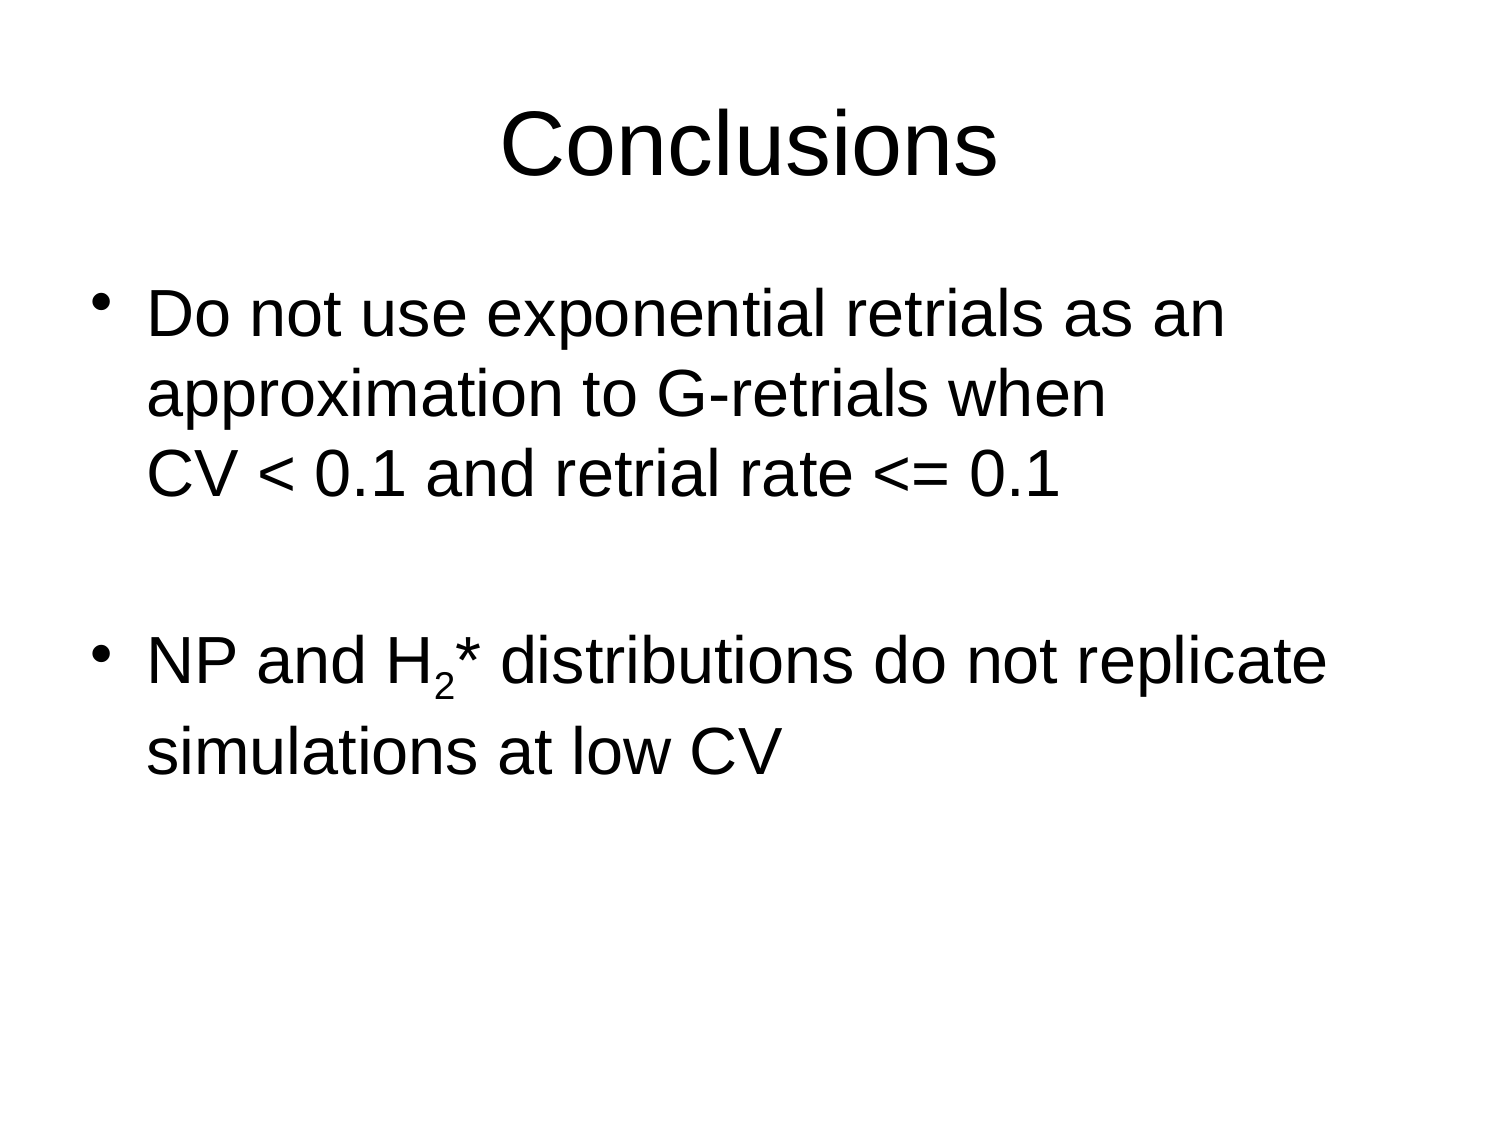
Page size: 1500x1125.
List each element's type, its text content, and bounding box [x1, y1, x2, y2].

title Conclusions [74, 44, 1426, 233]
list Do not use exponential retrials as an approximation to G-retrials when CV < 0.1 and retrial rate <= 0.1 NP and H2* distributions do not replicate simulations at low CV [74, 262, 1426, 1006]
